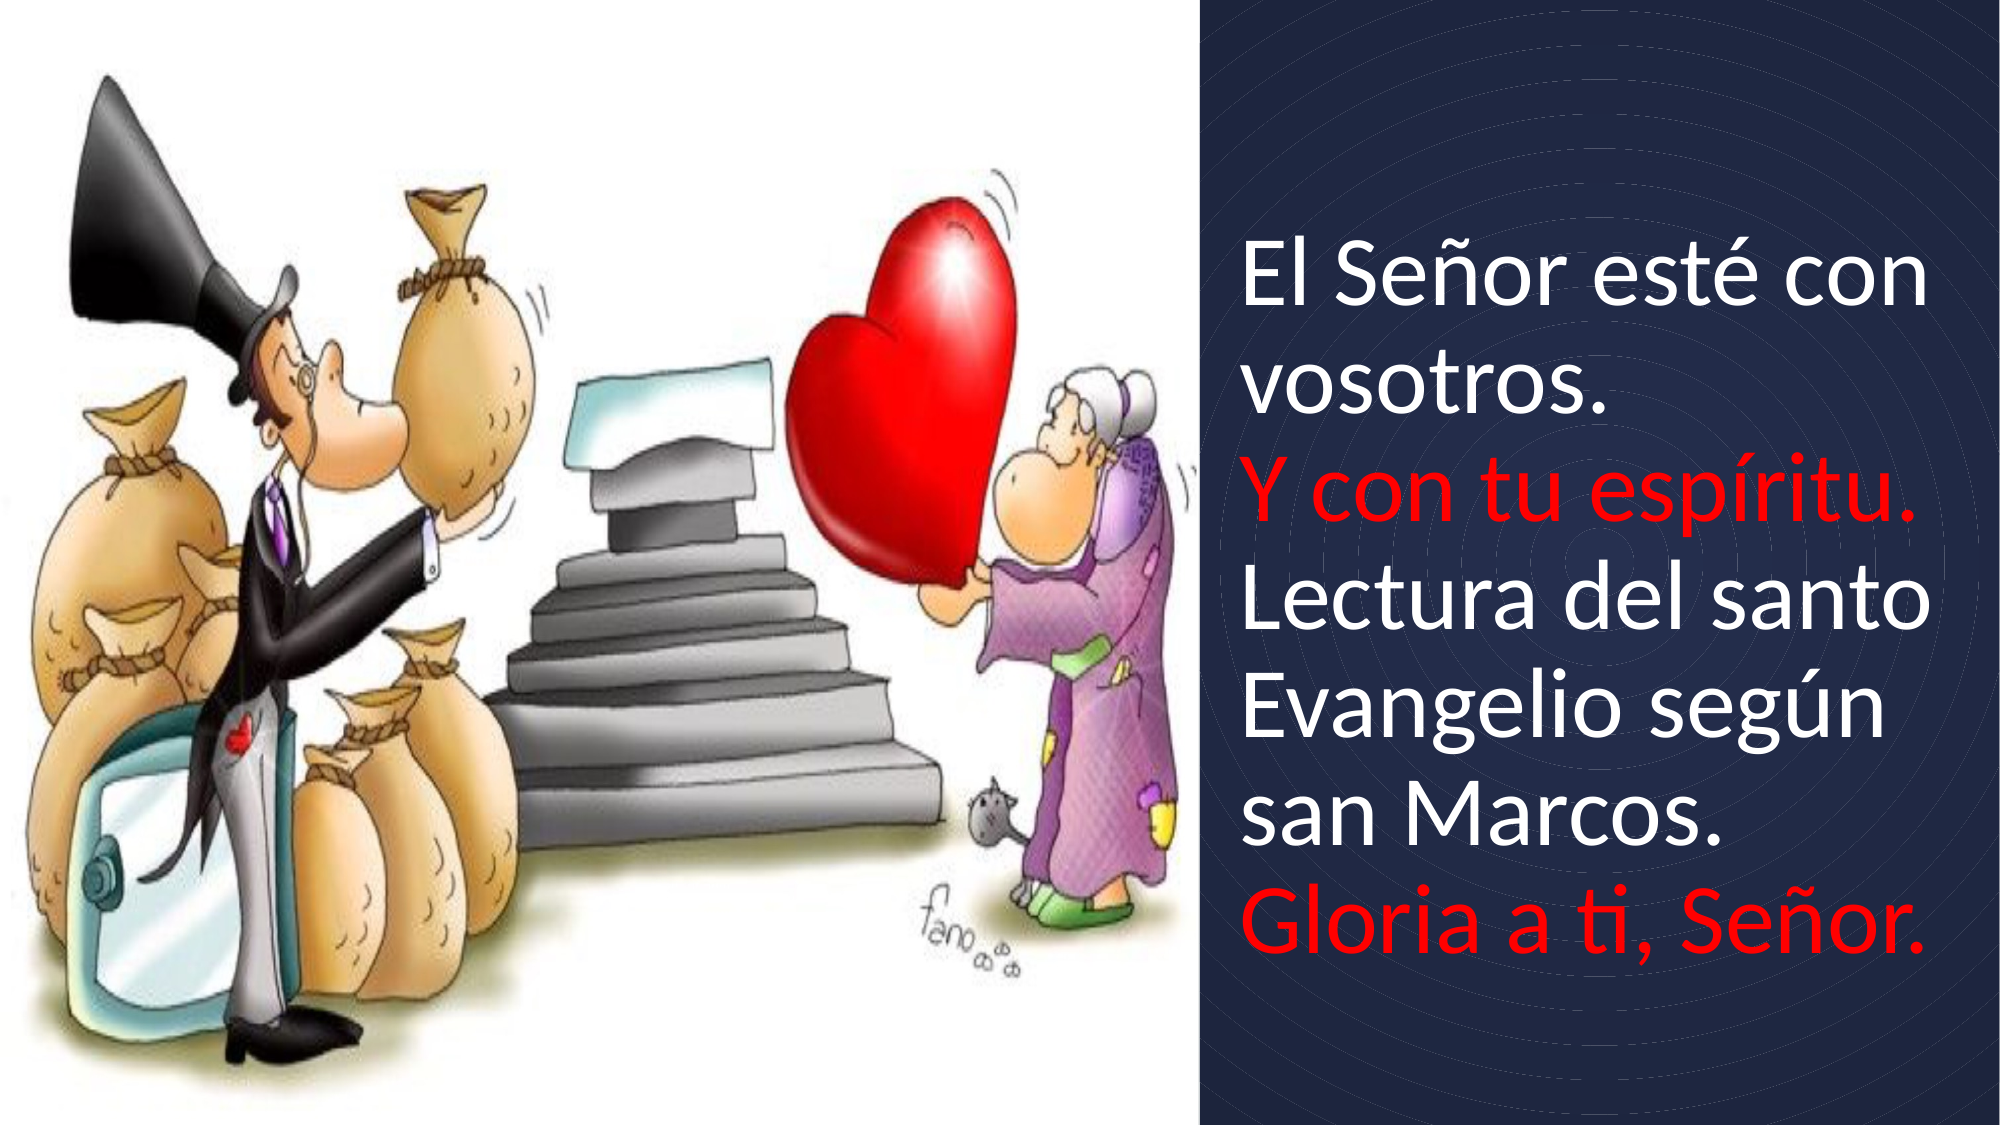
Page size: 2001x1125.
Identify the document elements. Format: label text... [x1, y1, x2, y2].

title El Señor esté con vosotros. Y con tu espíritu. Lectura del santo Evangelio según san Marcos. Gloria a ti, Señor. [1224, 42, 1969, 1083]
picture [0, 0, 1198, 1125]
